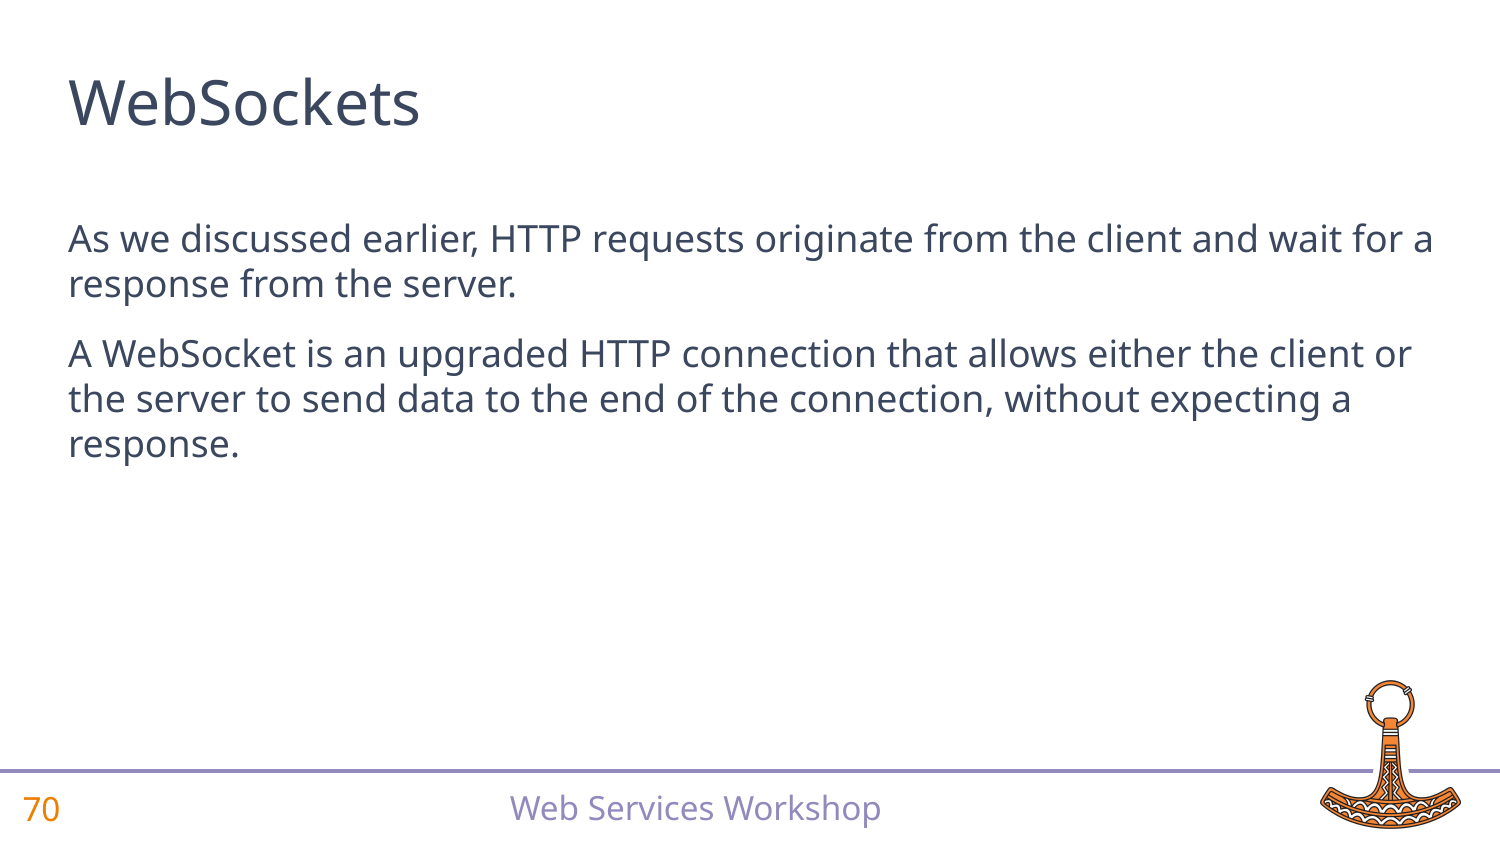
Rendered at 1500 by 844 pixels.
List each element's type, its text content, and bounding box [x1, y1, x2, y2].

title WebSockets [53, 43, 1203, 157]
list As we discussed earlier, HTTP requests originate from the client and wait for a response from the server. A WebSocket is an upgraded HTTP connection that allows either the client or the server to send data to the end of the connection, without expecting a response. [53, 207, 1453, 740]
picture [1320, 680, 1461, 829]
